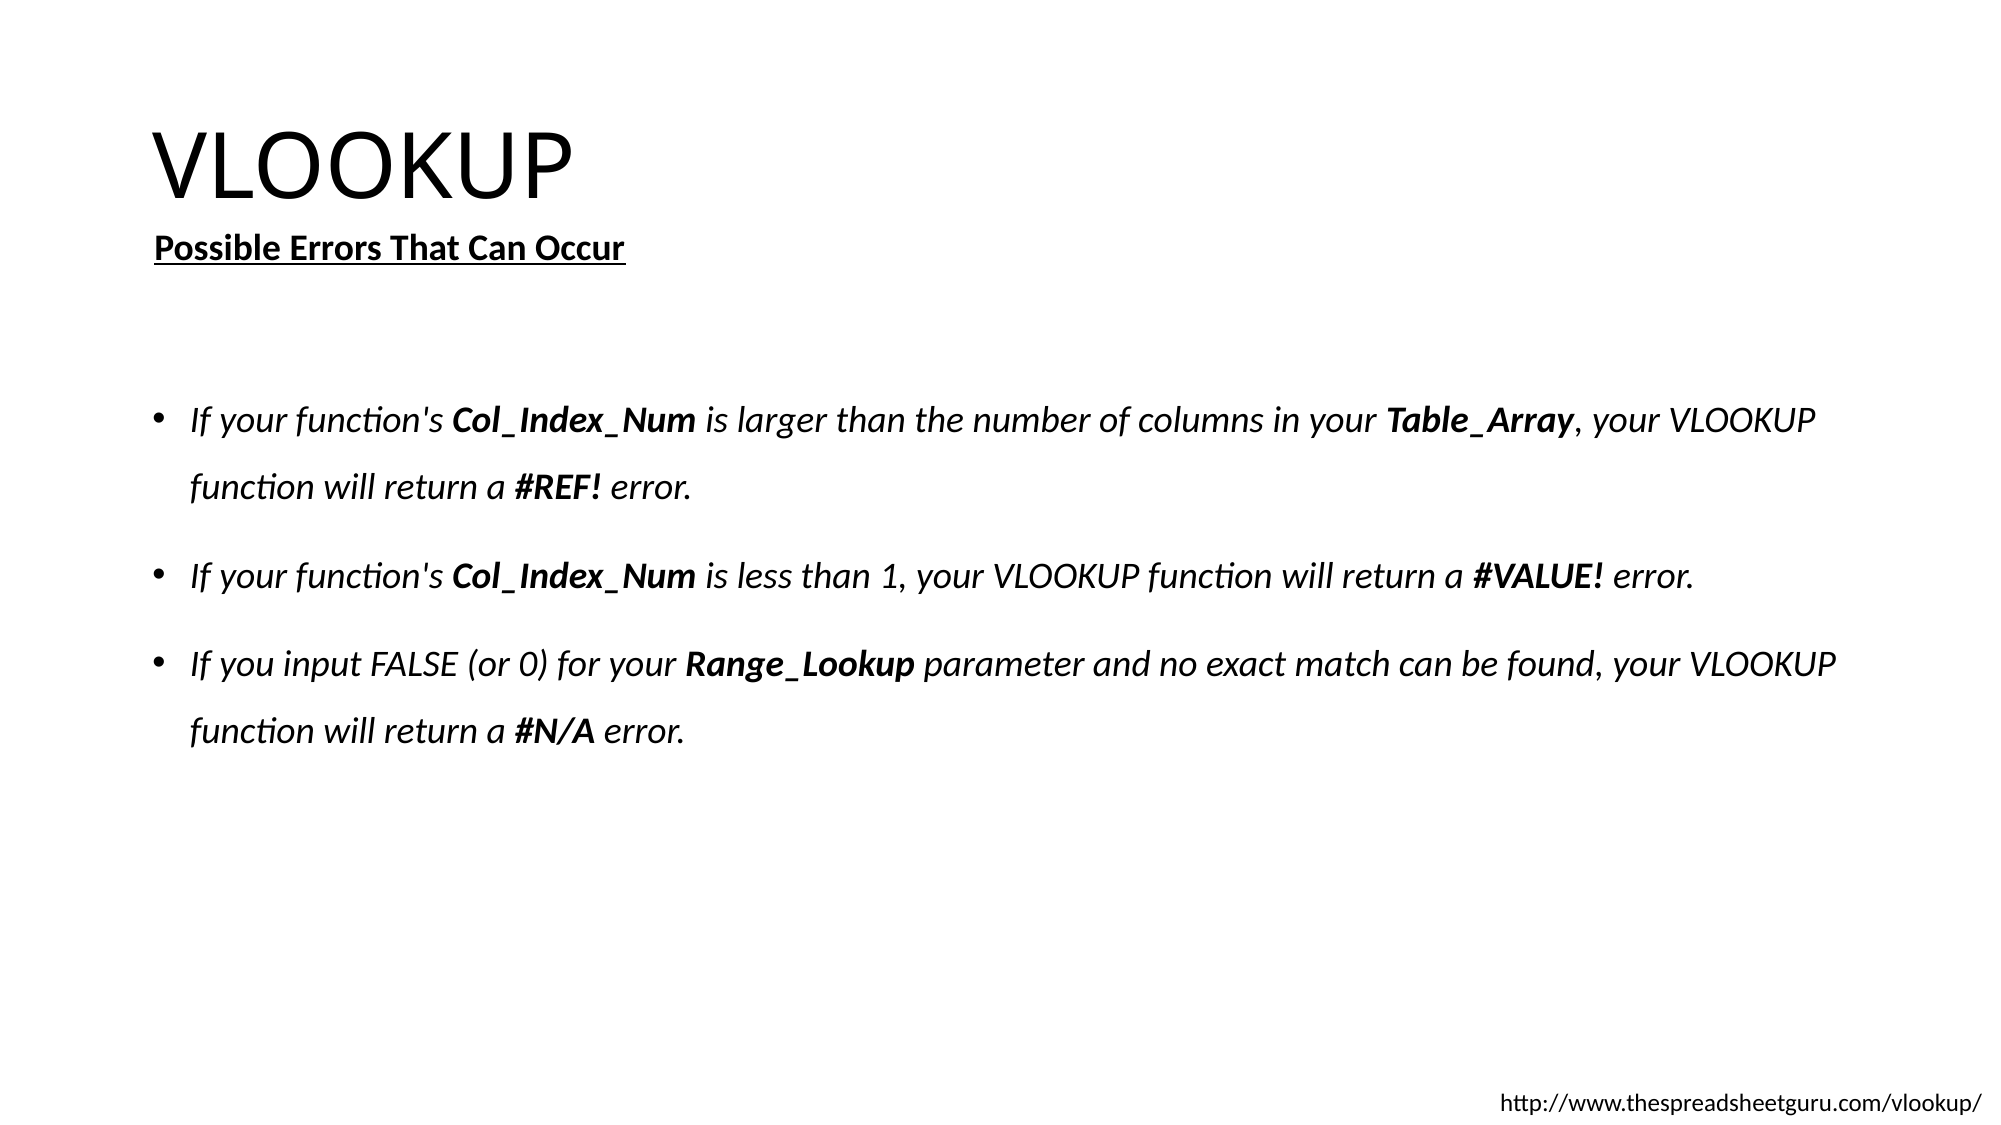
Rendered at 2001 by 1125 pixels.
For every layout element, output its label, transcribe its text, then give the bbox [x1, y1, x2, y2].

list If your function's Col_Index_Num is larger than the number of columns in your Table_Array, your VLOOKUP function will return a #REF! error. If your function's Col_Index_Num is less than 1, your VLOOKUP function will return a #VALUE! error. If you input FALSE (or 0) for your Range_Lookup parameter and no exact match can be found, your VLOOKUP function will return a #N/A error. [137, 364, 1863, 764]
text_box Possible Errors That Can Occur [139, 215, 641, 320]
title VLOOKUP [137, 59, 1863, 278]
text_box http://www.thespreadsheetguru.com/vlookup/ [1485, 1079, 1999, 1125]
